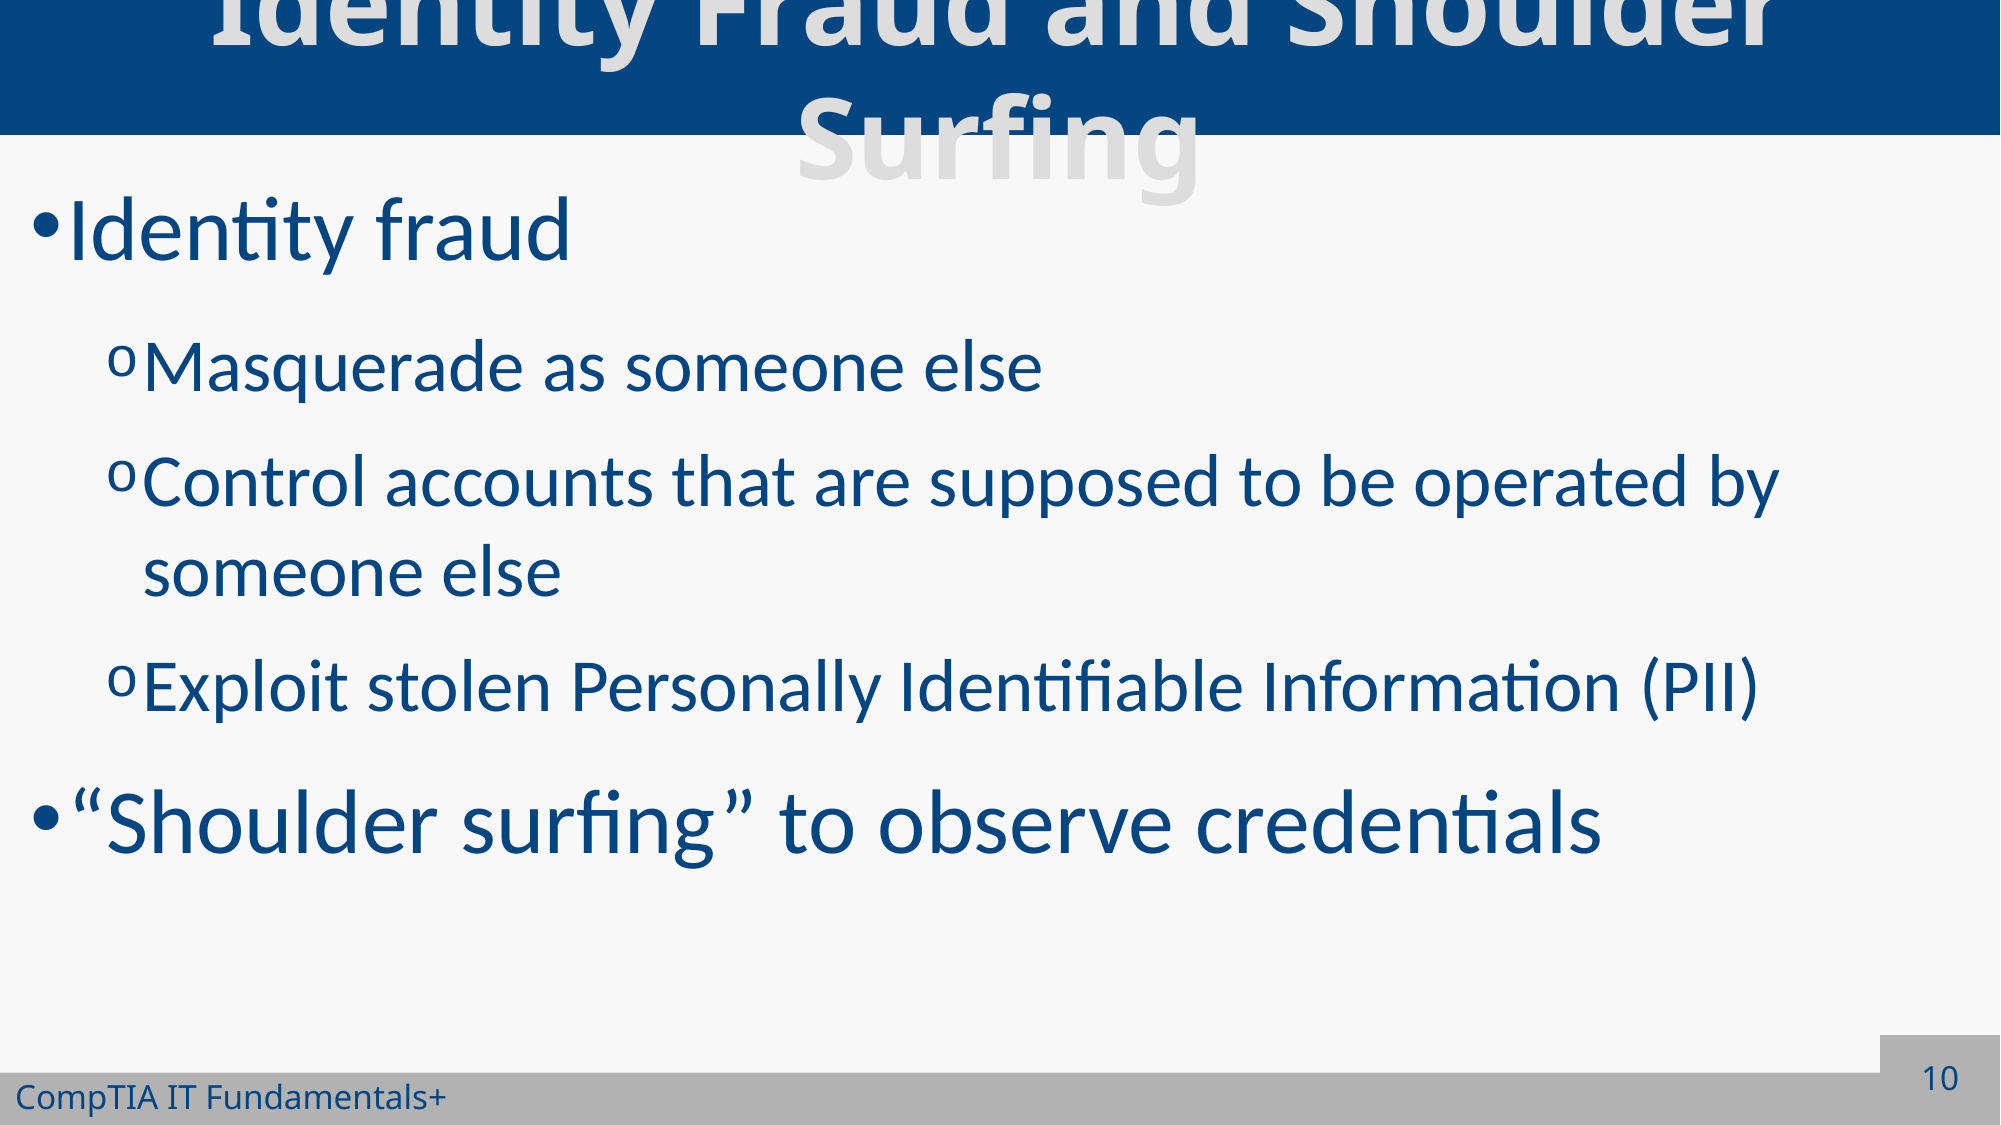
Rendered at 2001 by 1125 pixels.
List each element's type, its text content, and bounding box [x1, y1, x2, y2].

title Identity Fraud and Shoulder Surfing [0, 0, 2000, 135]
list Identity fraud Masquerade as someone else Control accounts that are supposed to be operated by someone else Exploit stolen Personally Identifiable Information (PII) “Shoulder surfing” to observe credentials [15, 149, 1980, 1065]
footer CompTIA IT Fundamentals+ [0, 1072, 1880, 1125]
slide_number 10 [1880, 1035, 2000, 1125]
